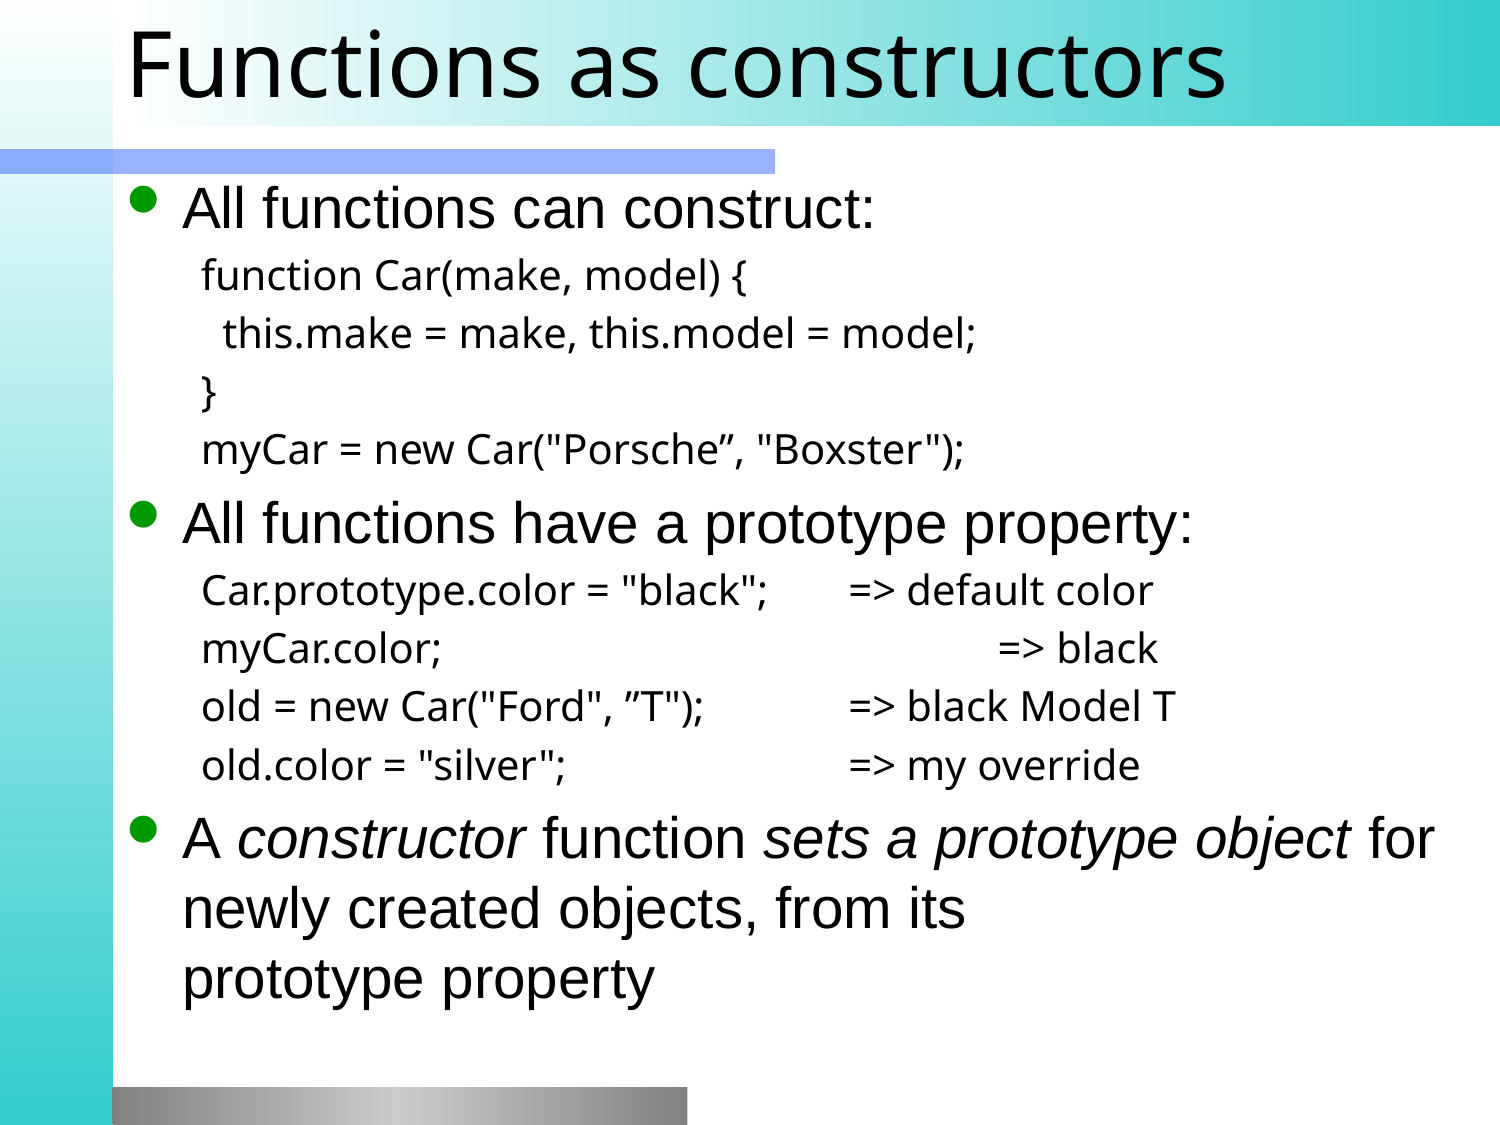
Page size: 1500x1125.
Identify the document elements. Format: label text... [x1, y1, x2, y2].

list All functions can construct: function Car(make, model) { this.make = make, this.model = model; } myCar = new Car("Porsche”, "Boxster"); All functions have a prototype property: Car.prototype.color = "black"; => default color myCar.color; => black old = new Car("Ford", ”T"); => black Model T old.color = "silver"; => my override A constructor function sets a prototype object for newly created objects, from its prototype property [110, 162, 1464, 1056]
title Functions as constructors [110, 0, 1424, 126]
